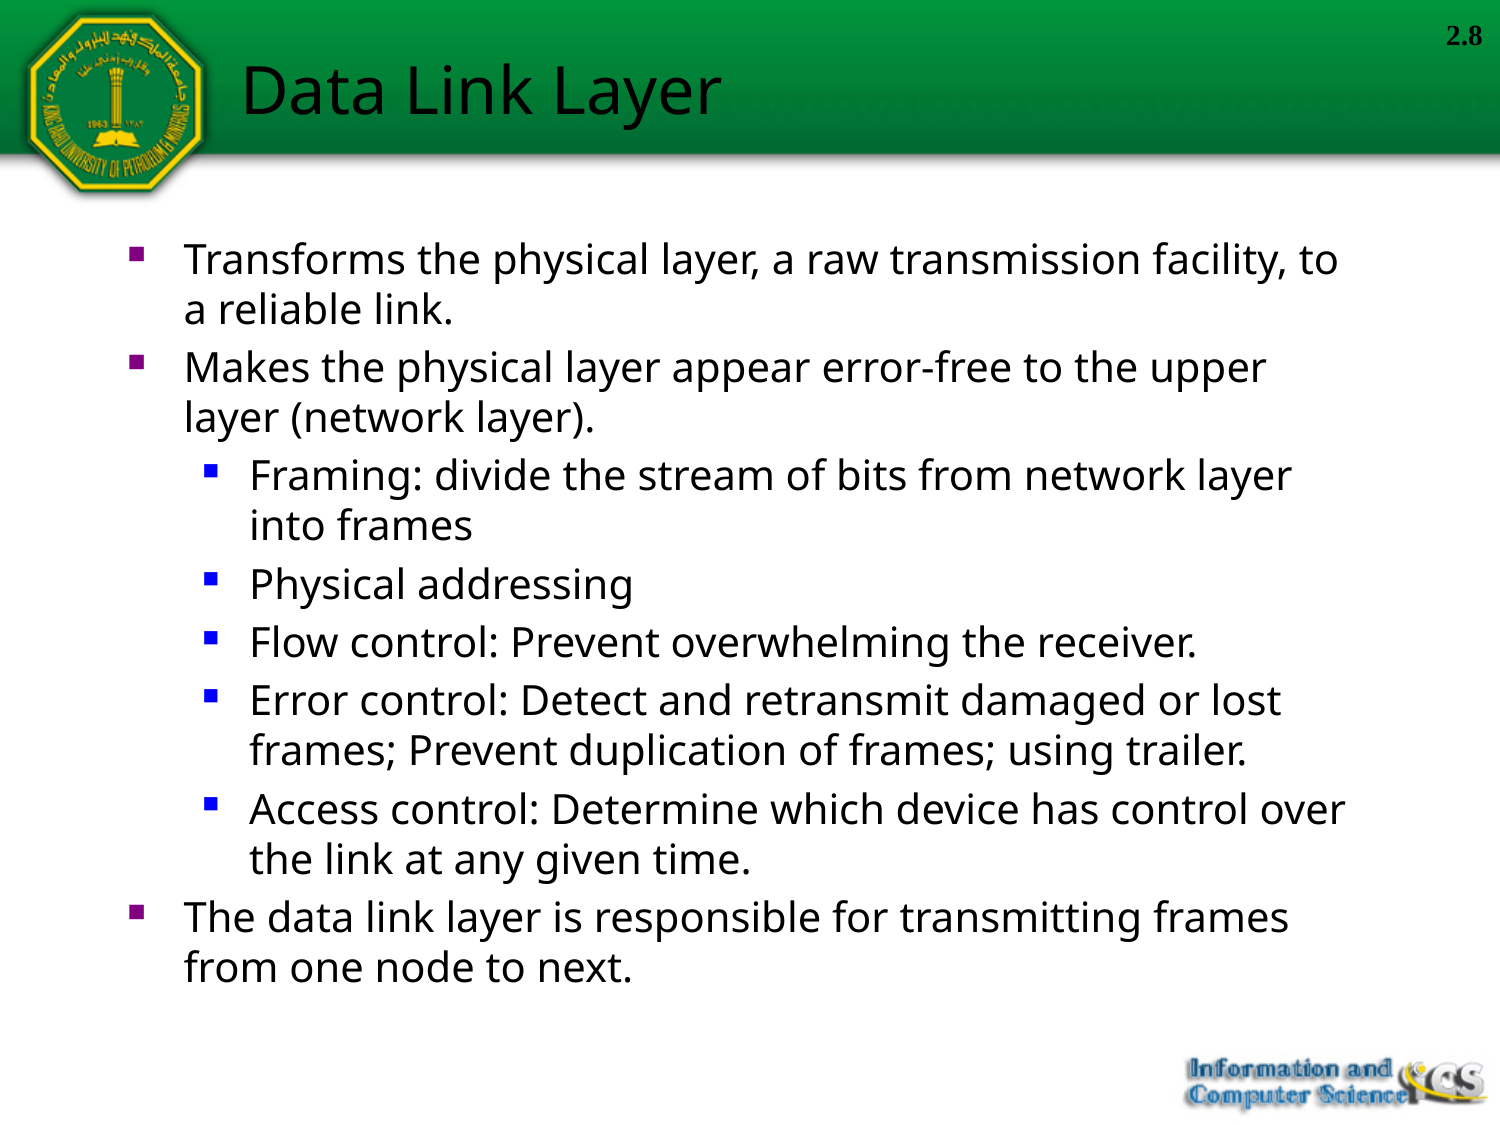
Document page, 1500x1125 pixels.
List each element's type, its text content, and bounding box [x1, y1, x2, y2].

title Data Link Layer [225, 24, 1475, 150]
text_box Transforms the physical layer, a raw transmission facility, to a reliable link. Makes the physical layer appear error-free to the upper layer (network layer). Framing: divide the stream of bits from network layer into frames Physical addressing Flow control: Prevent overwhelming the receiver. Error control: Detect and retransmit damaged or lost frames; Prevent duplication of frames; using trailer. Access control: Determine which device has control over the link at any given time. The data link layer is responsible for transmitting frames from one node to next. [112, 224, 1388, 1025]
picture [0, 0, 1500, 1125]
slide_number 2.8 [1387, 4, 1498, 65]
